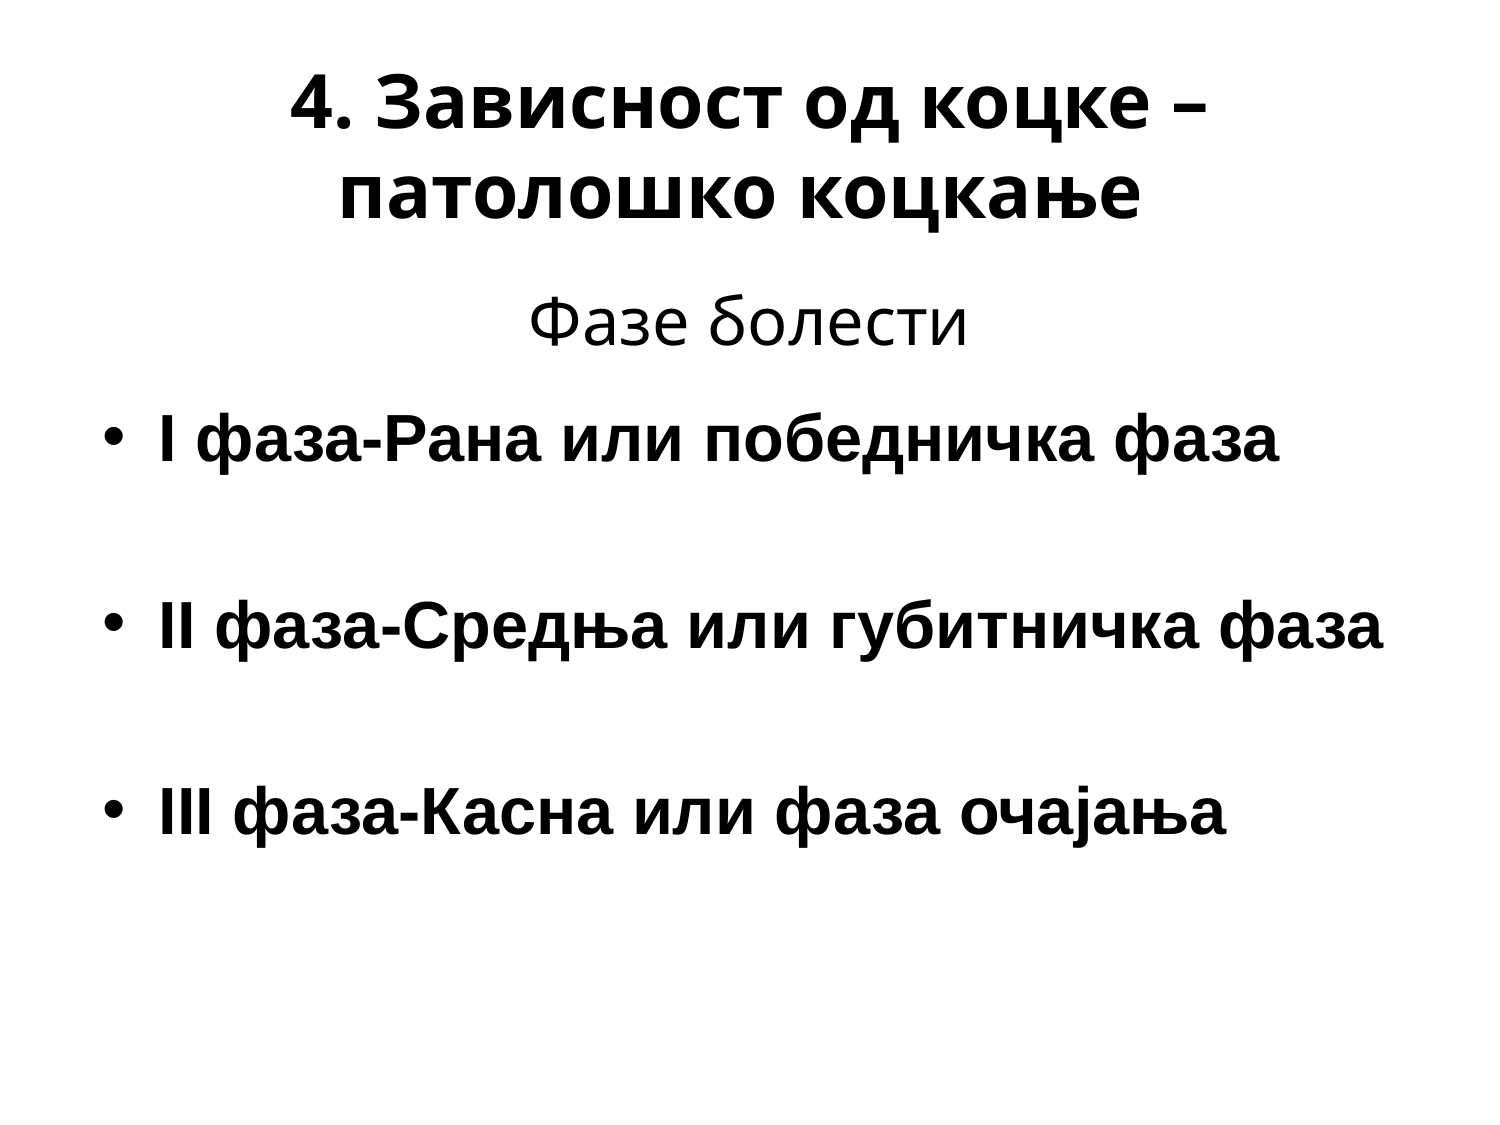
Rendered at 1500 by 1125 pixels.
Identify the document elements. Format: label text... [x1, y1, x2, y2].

list I фаза-Рана или победничка фаза II фаза-Средња или губитничка фаза III фаза-Касна или фаза очајања [87, 387, 1438, 913]
text_box 4. Зависност од коцке – патолошко коцкање [74, 50, 1425, 238]
title Фазе болести [74, 224, 1426, 413]
